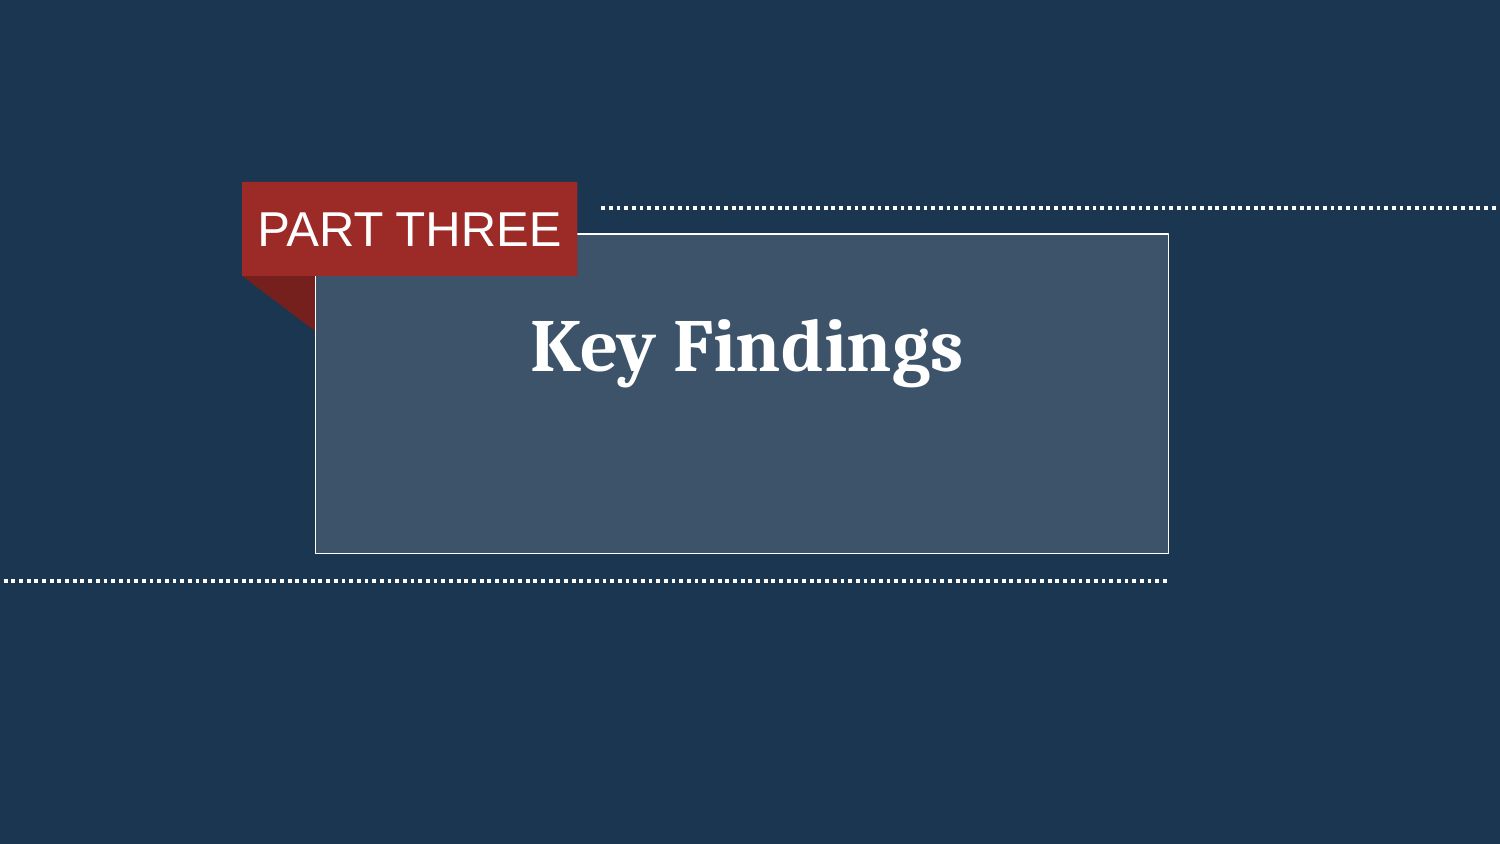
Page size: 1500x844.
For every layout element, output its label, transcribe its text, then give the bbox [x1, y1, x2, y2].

list Key Findings [360, 288, 1134, 518]
list PART THREE [242, 190, 578, 265]
